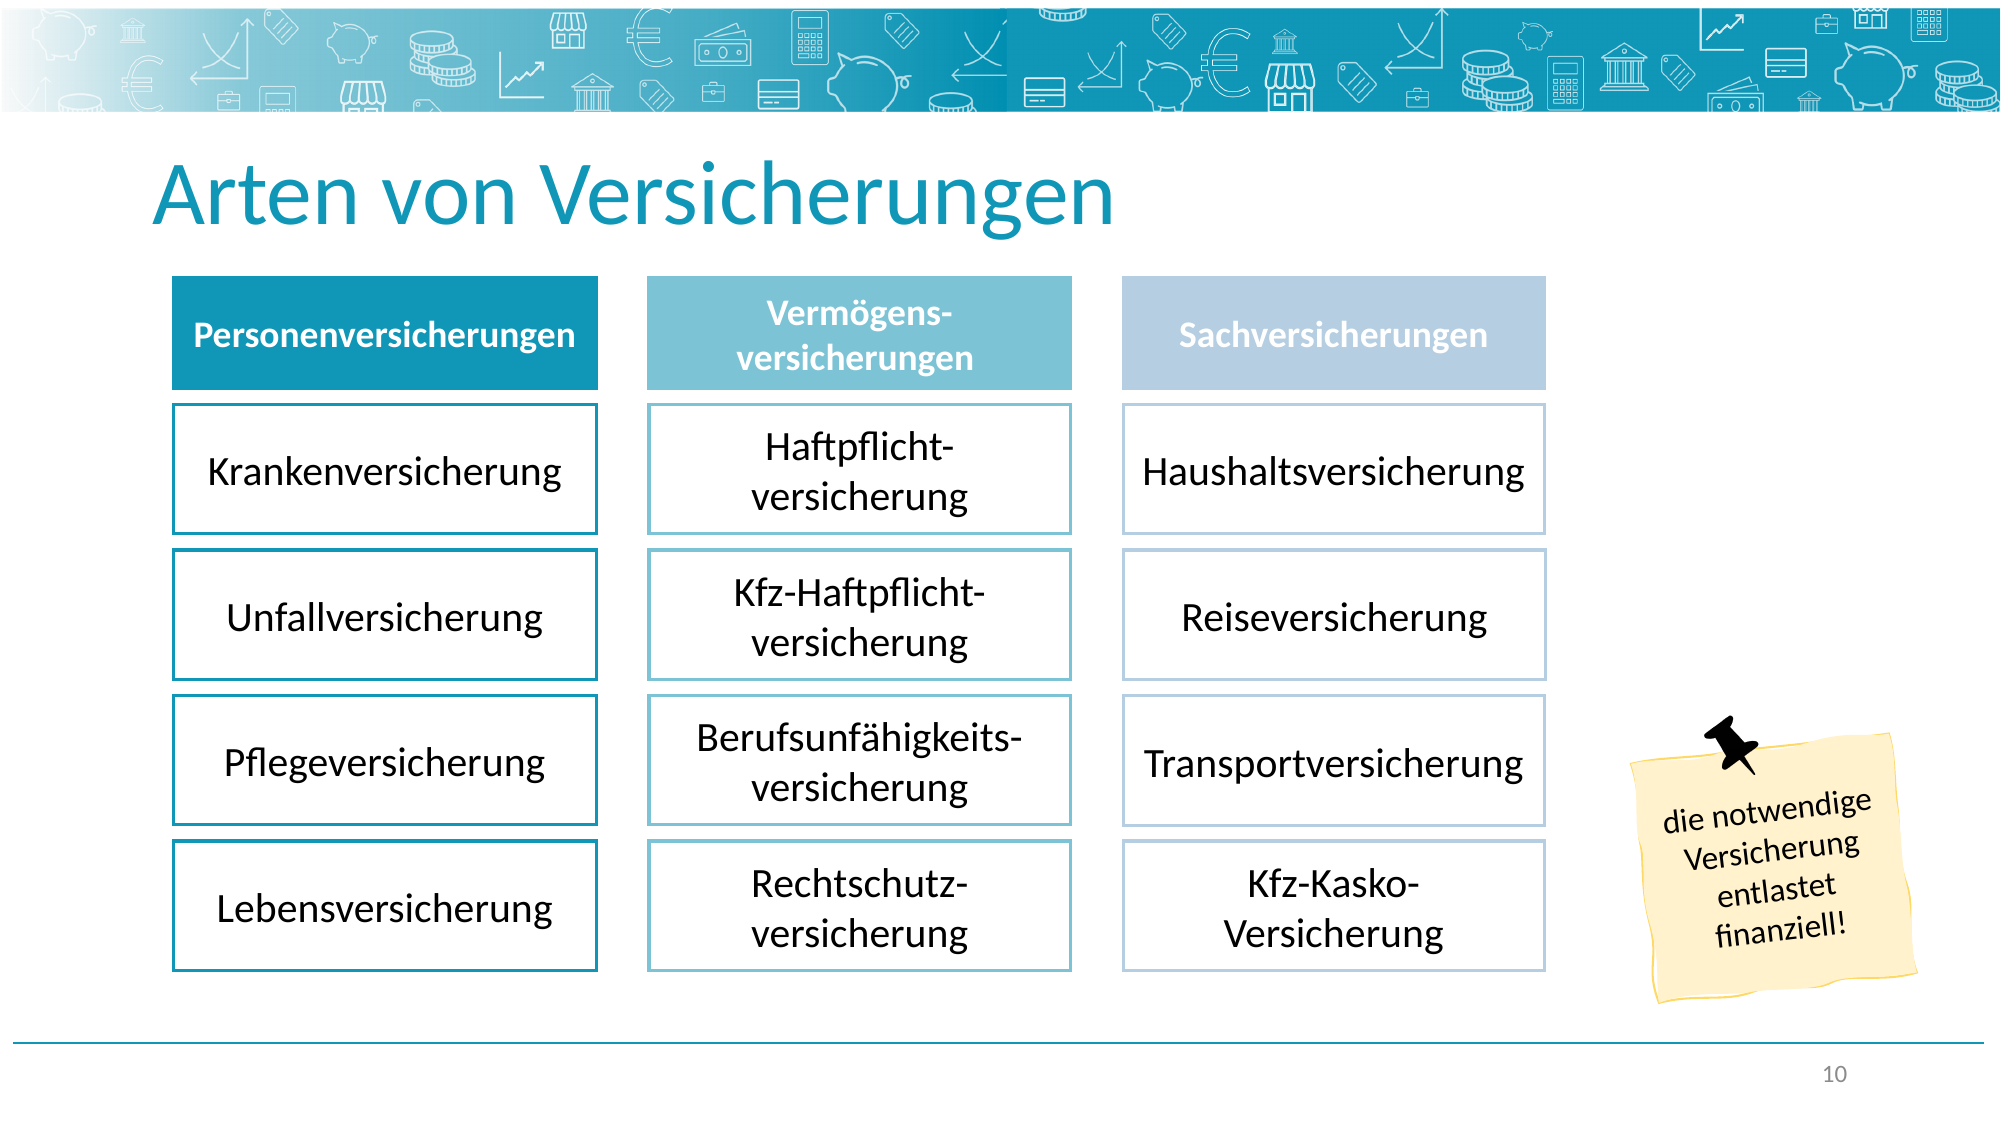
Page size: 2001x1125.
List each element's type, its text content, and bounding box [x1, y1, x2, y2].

text_box Krankenversicherung [172, 403, 597, 535]
text_box Transportversicherung [1122, 695, 1546, 826]
picture [1689, 702, 1774, 786]
text_box Lebensversicherung [172, 840, 597, 971]
text_box Berufsunfähigkeits-versicherung [648, 694, 1071, 826]
text_box Personenversicherungen [172, 276, 597, 389]
text_box Pflegeversicherung [172, 694, 597, 826]
picture [970, 99, 974, 109]
text_box Reiseversicherung [1122, 549, 1547, 680]
text_box Rechtschutz-versicherung [648, 840, 1071, 971]
text_box Unfallversicherung [172, 549, 597, 680]
text_box Kfz-Kasko-Versicherung [1122, 840, 1546, 971]
slide_number 10 [1412, 1042, 1863, 1103]
text_box Kfz-Haftpflicht-versicherung [648, 549, 1071, 680]
text_box Vermögens-versicherungen [648, 276, 1071, 389]
picture [1006, 8, 2001, 112]
text_box Sachversicherungen [1122, 276, 1546, 389]
text_box Haftpflicht-versicherung [648, 403, 1071, 535]
text_box die notwendige Versicherung entlastet finanziell! [1629, 732, 1919, 1005]
title Arten von Versicherungen [137, 111, 2000, 278]
picture [1, 8, 964, 112]
text_box Haushaltsversicherung [1122, 403, 1546, 535]
